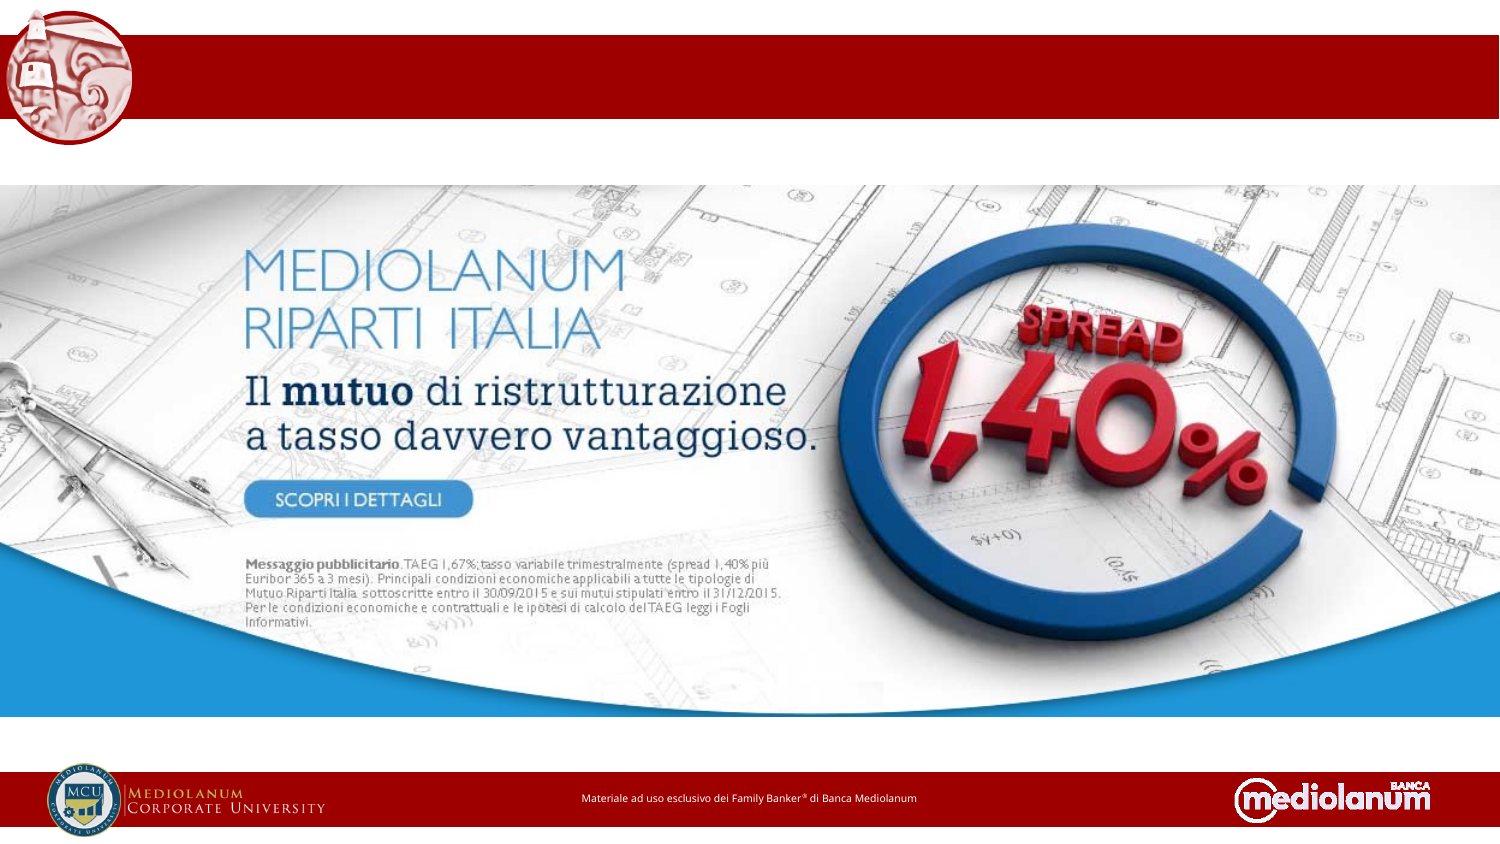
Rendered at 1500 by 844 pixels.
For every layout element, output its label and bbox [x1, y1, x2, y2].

picture [0, 185, 1500, 718]
picture [47, 763, 325, 837]
